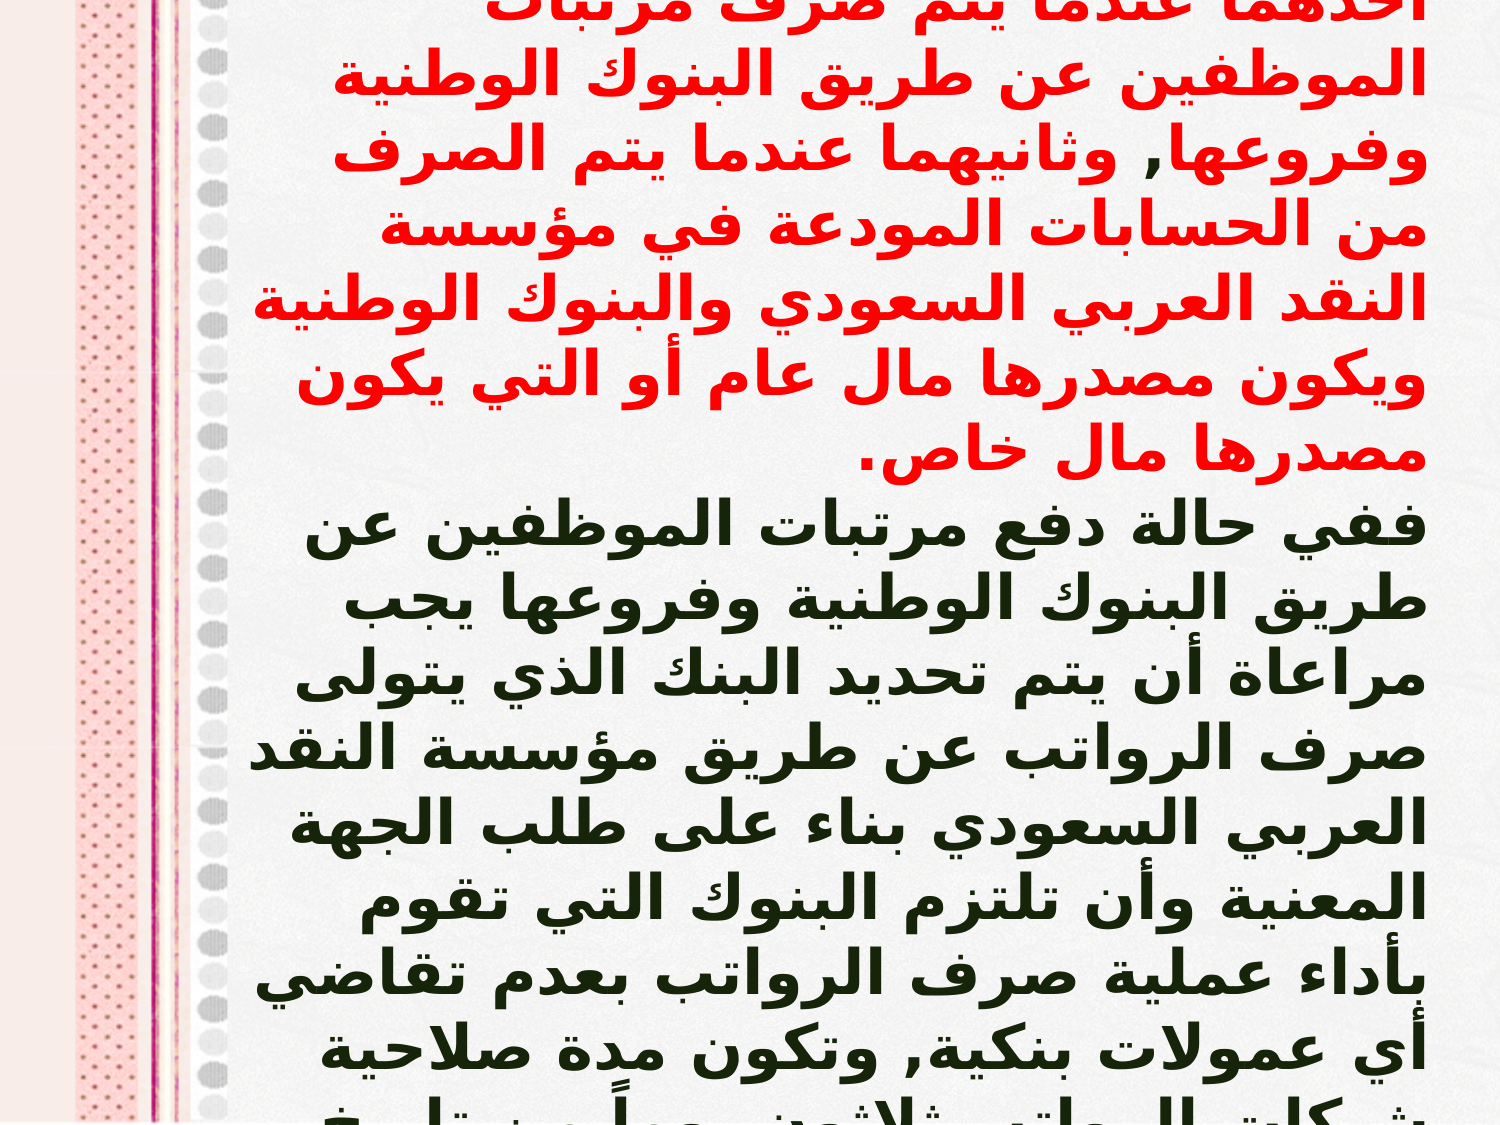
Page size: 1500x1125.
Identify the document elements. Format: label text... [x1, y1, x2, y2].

text_box الصرف بموجب شيكات يتم الصرف بموجب شيكات في حالتين : أحدهما عندما يتم صرف مرتبات الموظفين عن طريق البنوك الوطنية وفروعها, وثانيهما عندما يتم الصرف من الحسابات المودعة في مؤسسة النقد العربي السعودي والبنوك الوطنية ويكون مصدرها مال عام أو التي يكون مصدرها مال خاص. ففي حالة دفع مرتبات الموظفين عن طريق البنوك الوطنية وفروعها يجب مراعاة أن يتم تحديد البنك الذي يتولى صرف الرواتب عن طريق مؤسسة النقد العربي السعودي بناء على طلب الجهة المعنية وأن تلتزم البنوك التي تقوم بأداء عملية صرف الرواتب بعدم تقاضي أي عمولات بنكية, وتكون مدة صلاحية شيكات الرواتب ثلاثون يوماً من تاريخ إصدارها, وهي غير قابلة للتجيير إلا للبنوك فقط . [203, 55, 1457, 1035]
picture [0, 0, 1500, 1125]
